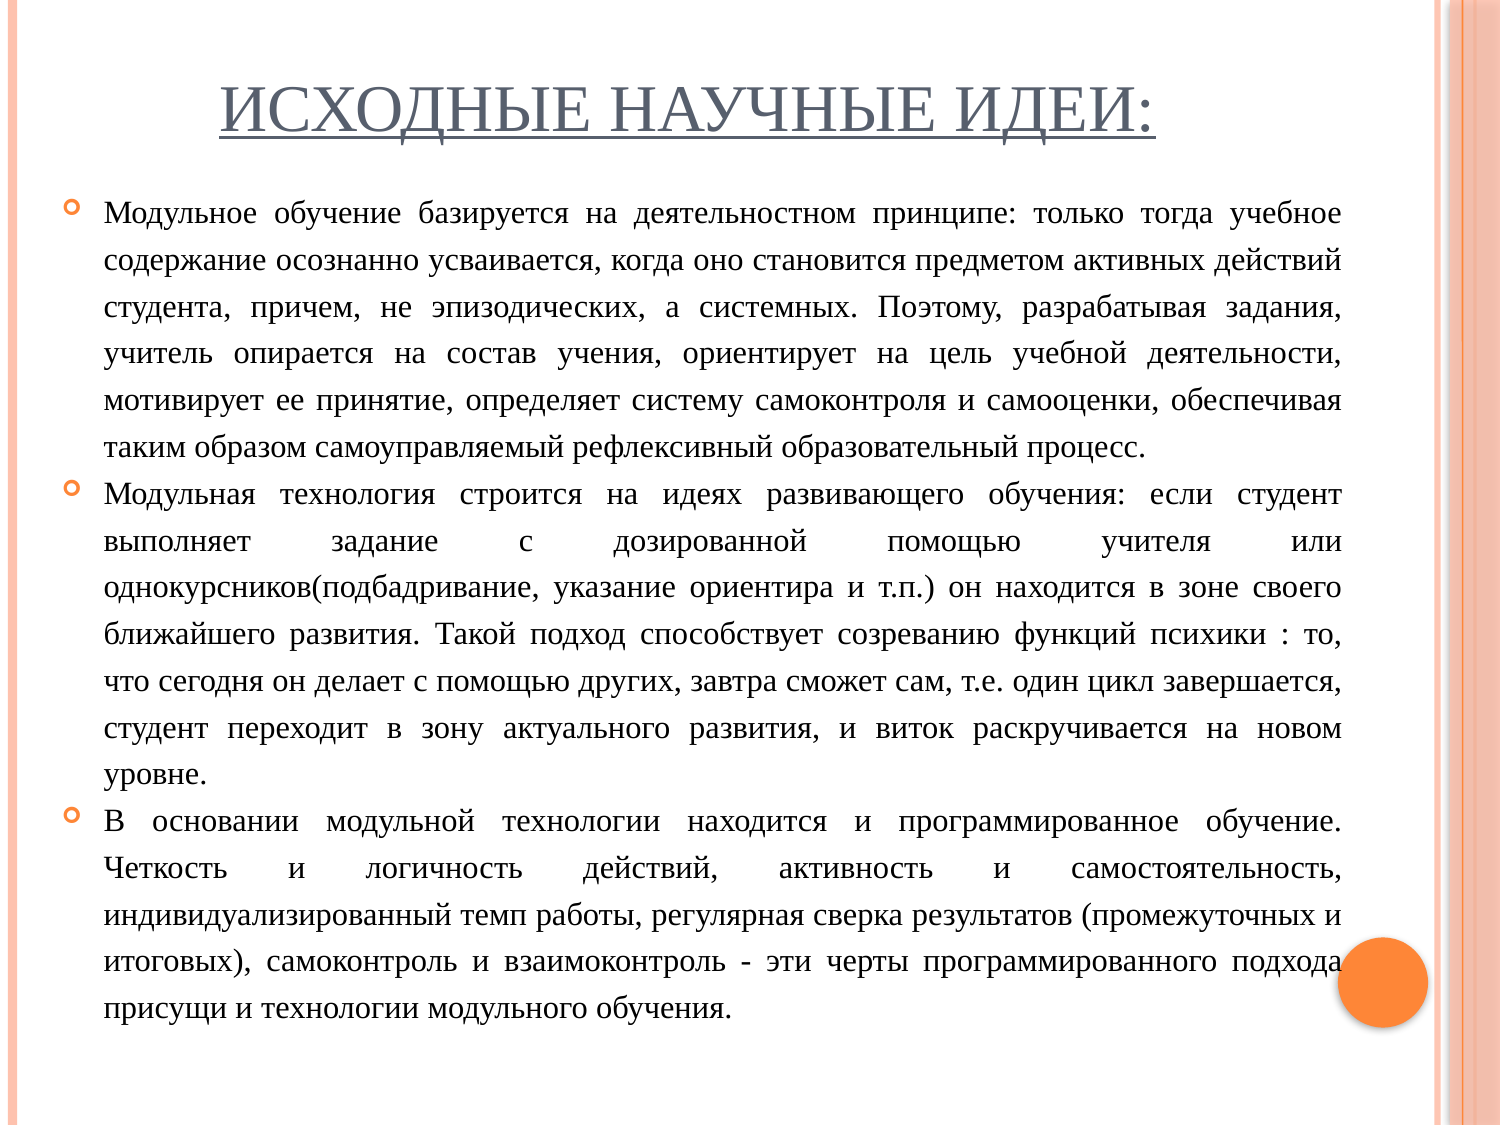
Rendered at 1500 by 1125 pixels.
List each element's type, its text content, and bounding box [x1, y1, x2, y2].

title Исходные научные идеи: [75, 45, 1300, 175]
list Модульное обучение базируется на деятельностном принципе: только тогда учебное содержание осознанно усваивается, когда оно становится предметом активных действий студента, причем, не эпизодических, а системных. Поэтому, разрабатывая задания, учитель опирается на состав учения, ориентирует на цель учебной деятельности, мотивирует ее принятие, определяет систему самоконтроля и самооценки, обеспечивая таким образом самоуправляемый рефлексивный образовательный процесс. Модульная технология строится на идеях развивающего обучения: если студент выполняет задание с дозированной помощью учителя или однокурсников(подбадривание, указание ориентира и т.п.) он находится в зоне своего ближайшего развития. Такой подход способствует созреванию функций психики : то, что сегодня он делает с помощью других, завтра сможет сам, т.е. один цикл завершается, студент переходит в зону актуального развития, и виток раскручивается на новом уровне. В основании модульной технологии находится и программированное обучение. Четкость и логичность действий, активность и самостоятельность, индивидуализированный темп работы, регулярная сверка результатов (промежуточных и итоговых), самоконтроль и взаимоконтроль - эти черты программированного подхода присущи и технологии модульного обучения. [46, 175, 1360, 1063]
